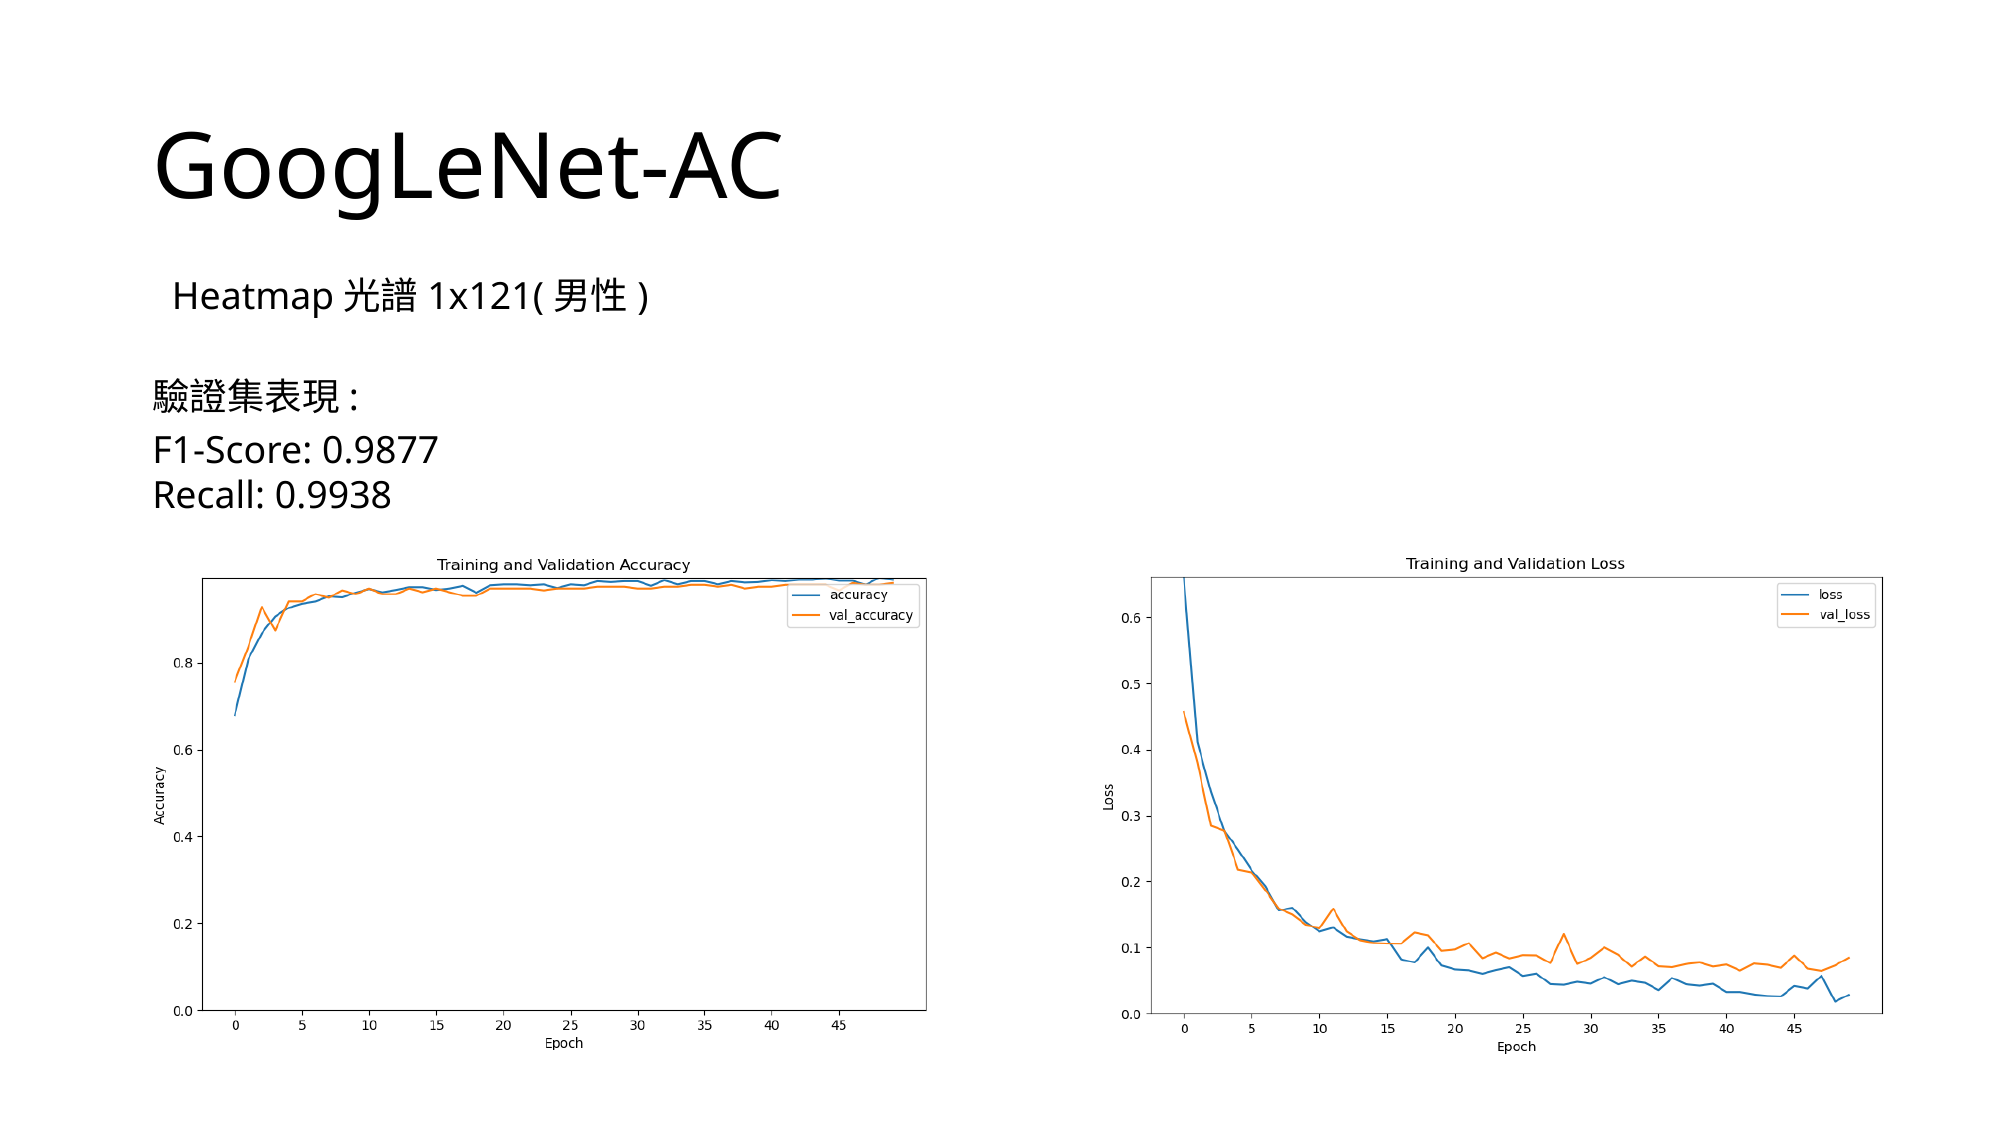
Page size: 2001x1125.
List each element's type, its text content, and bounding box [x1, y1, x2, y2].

text_box GoogLeNet-AC [137, 59, 1863, 278]
text_box 驗證集表現: [137, 365, 407, 426]
text_box Heatmap光譜1x121(男性) [157, 264, 706, 324]
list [136, 550, 942, 1050]
picture [1100, 542, 1906, 1066]
text_box F1-Score: 0.9877 Recall: 0.9938 [137, 418, 586, 524]
